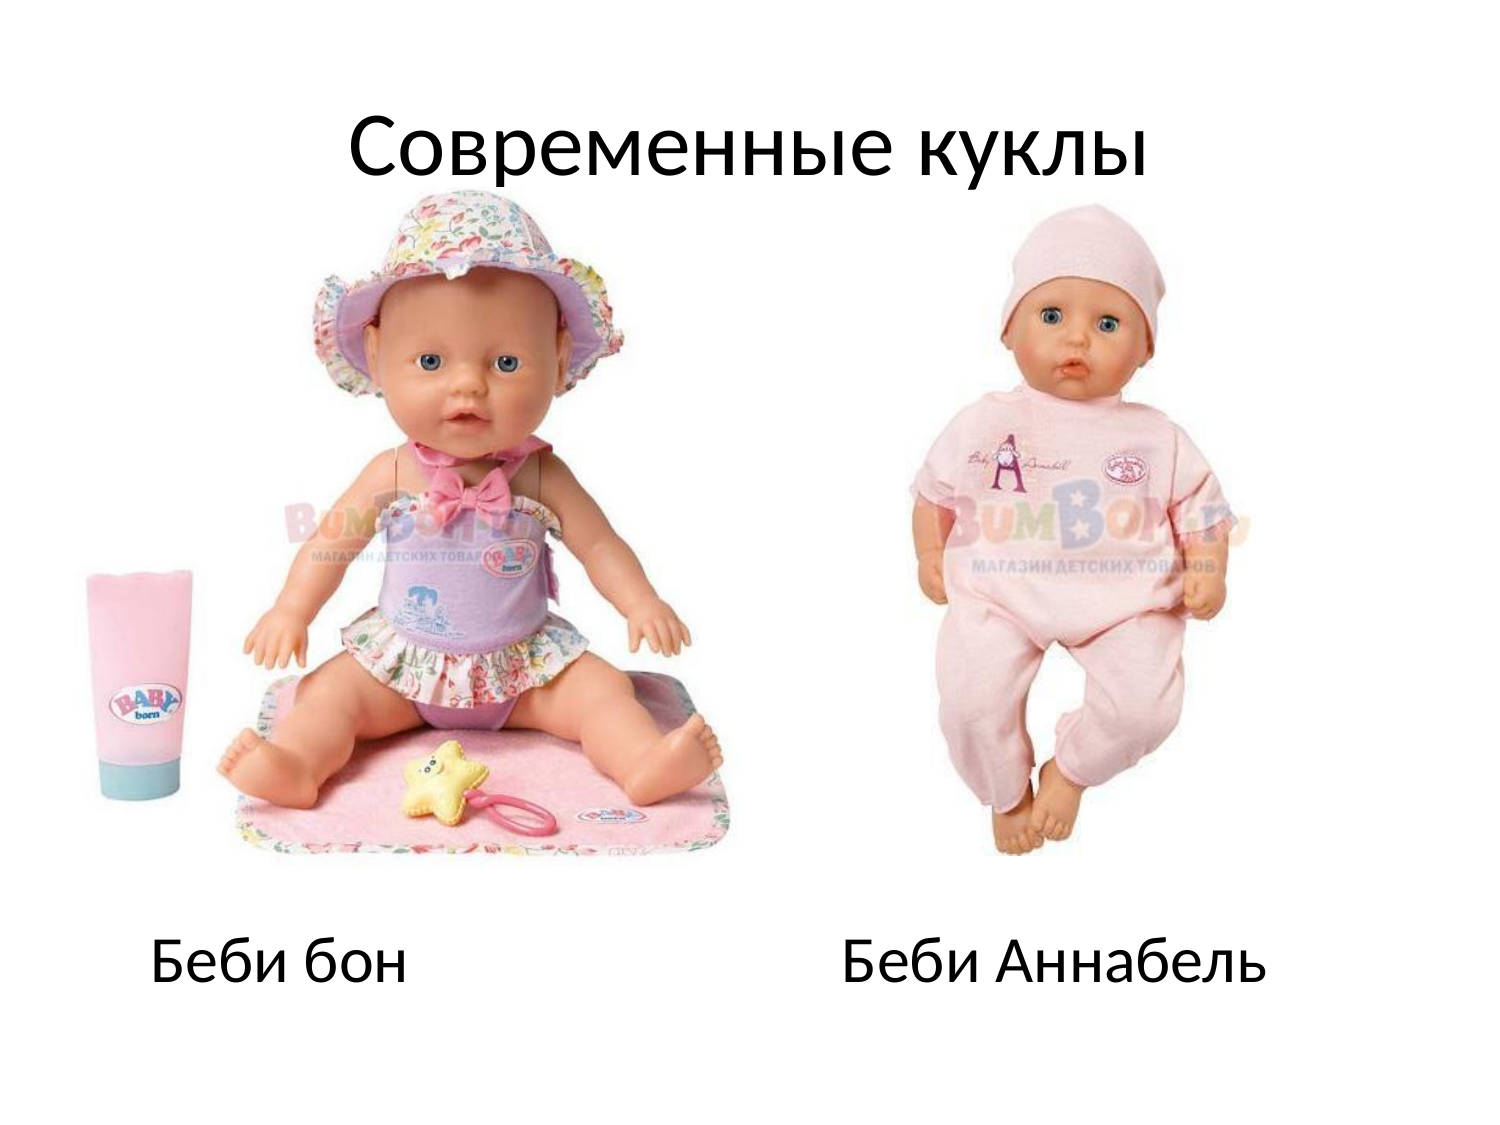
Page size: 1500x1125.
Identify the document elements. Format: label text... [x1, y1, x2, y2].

title Современные куклы [75, 45, 1425, 233]
list Беби бон Беби Аннабель [75, 262, 1425, 1005]
picture [780, 198, 1407, 856]
picture [74, 187, 738, 868]
